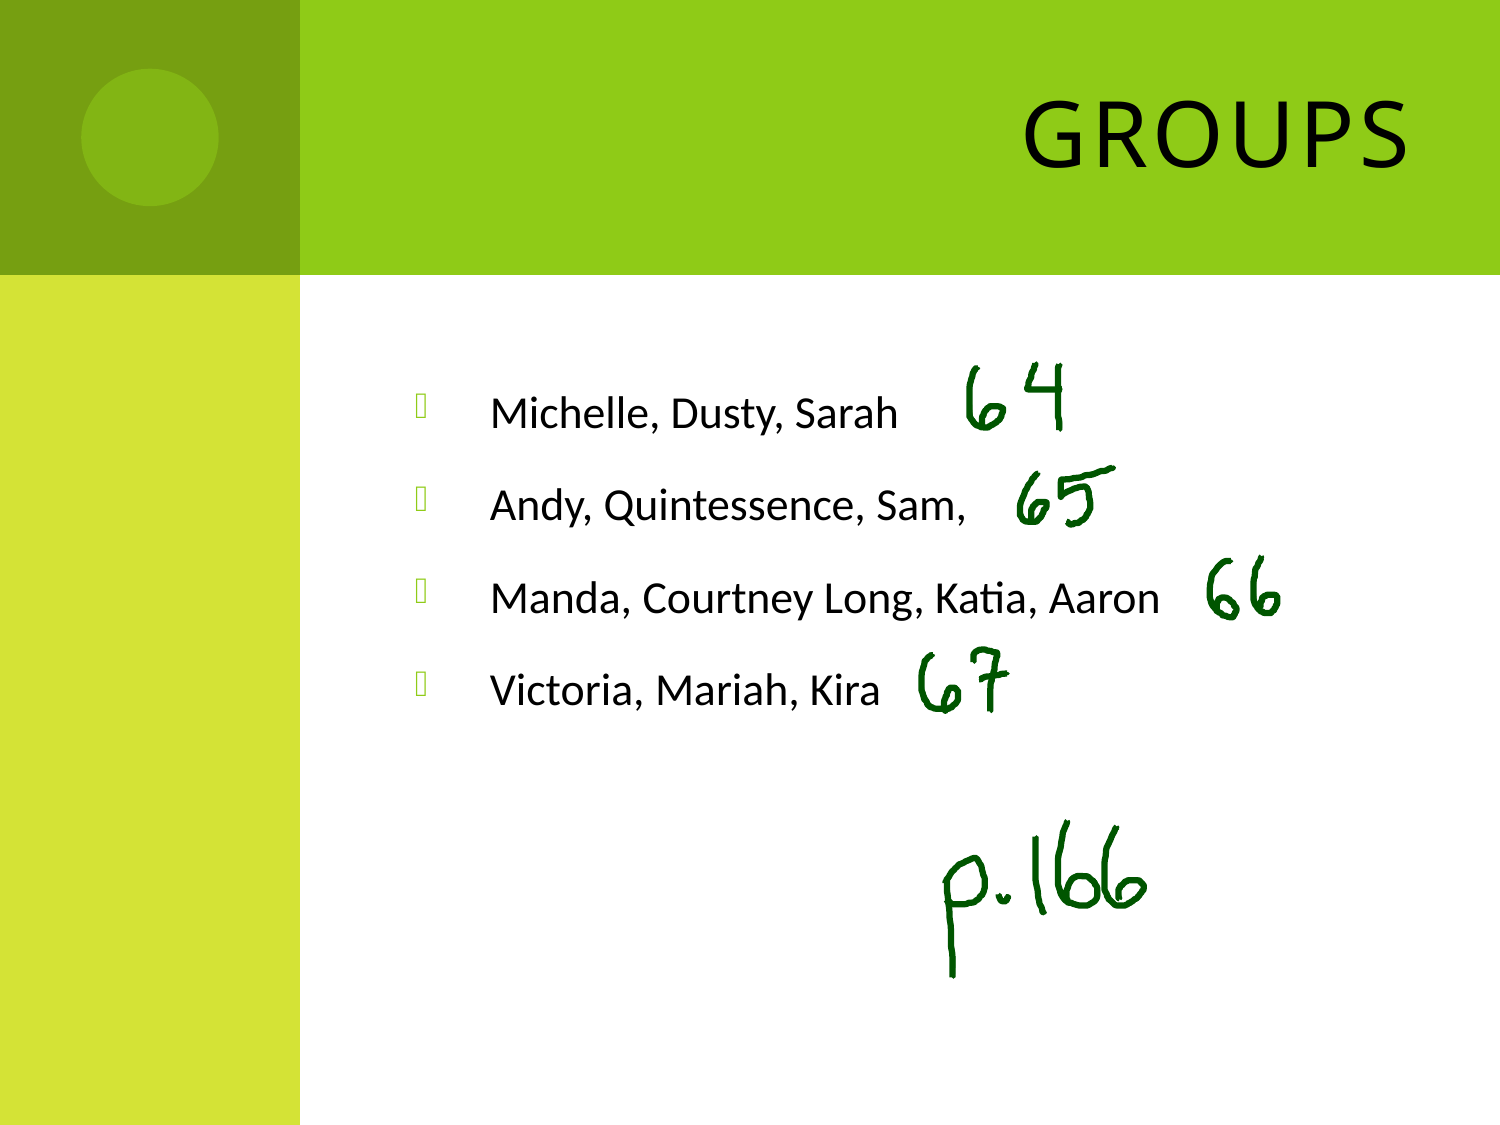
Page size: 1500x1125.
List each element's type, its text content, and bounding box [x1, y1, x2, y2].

text_box [1263, 597, 1276, 611]
text_box [1220, 600, 1235, 615]
text_box [1213, 563, 1231, 605]
list Michelle, Dusty, Sarah Andy, Quintessence, Sam, Manda, Courtney Long, Katia, Aaron Victoria, Mariah, Kira [399, 375, 1425, 1005]
text_box [947, 690, 957, 706]
title Groups [399, 37, 1425, 225]
text_box [1107, 832, 1143, 904]
text_box [950, 860, 984, 902]
text_box [1023, 478, 1038, 519]
text_box [979, 678, 991, 708]
text_box [1064, 471, 1110, 492]
text_box [1031, 365, 1057, 388]
text_box [924, 658, 944, 707]
text_box [1067, 496, 1089, 522]
text_box [1061, 830, 1068, 894]
text_box [1034, 504, 1046, 520]
text_box [972, 371, 983, 423]
text_box [1256, 563, 1262, 603]
text_box [974, 652, 995, 678]
text_box [1069, 878, 1097, 904]
text_box [985, 408, 1001, 425]
